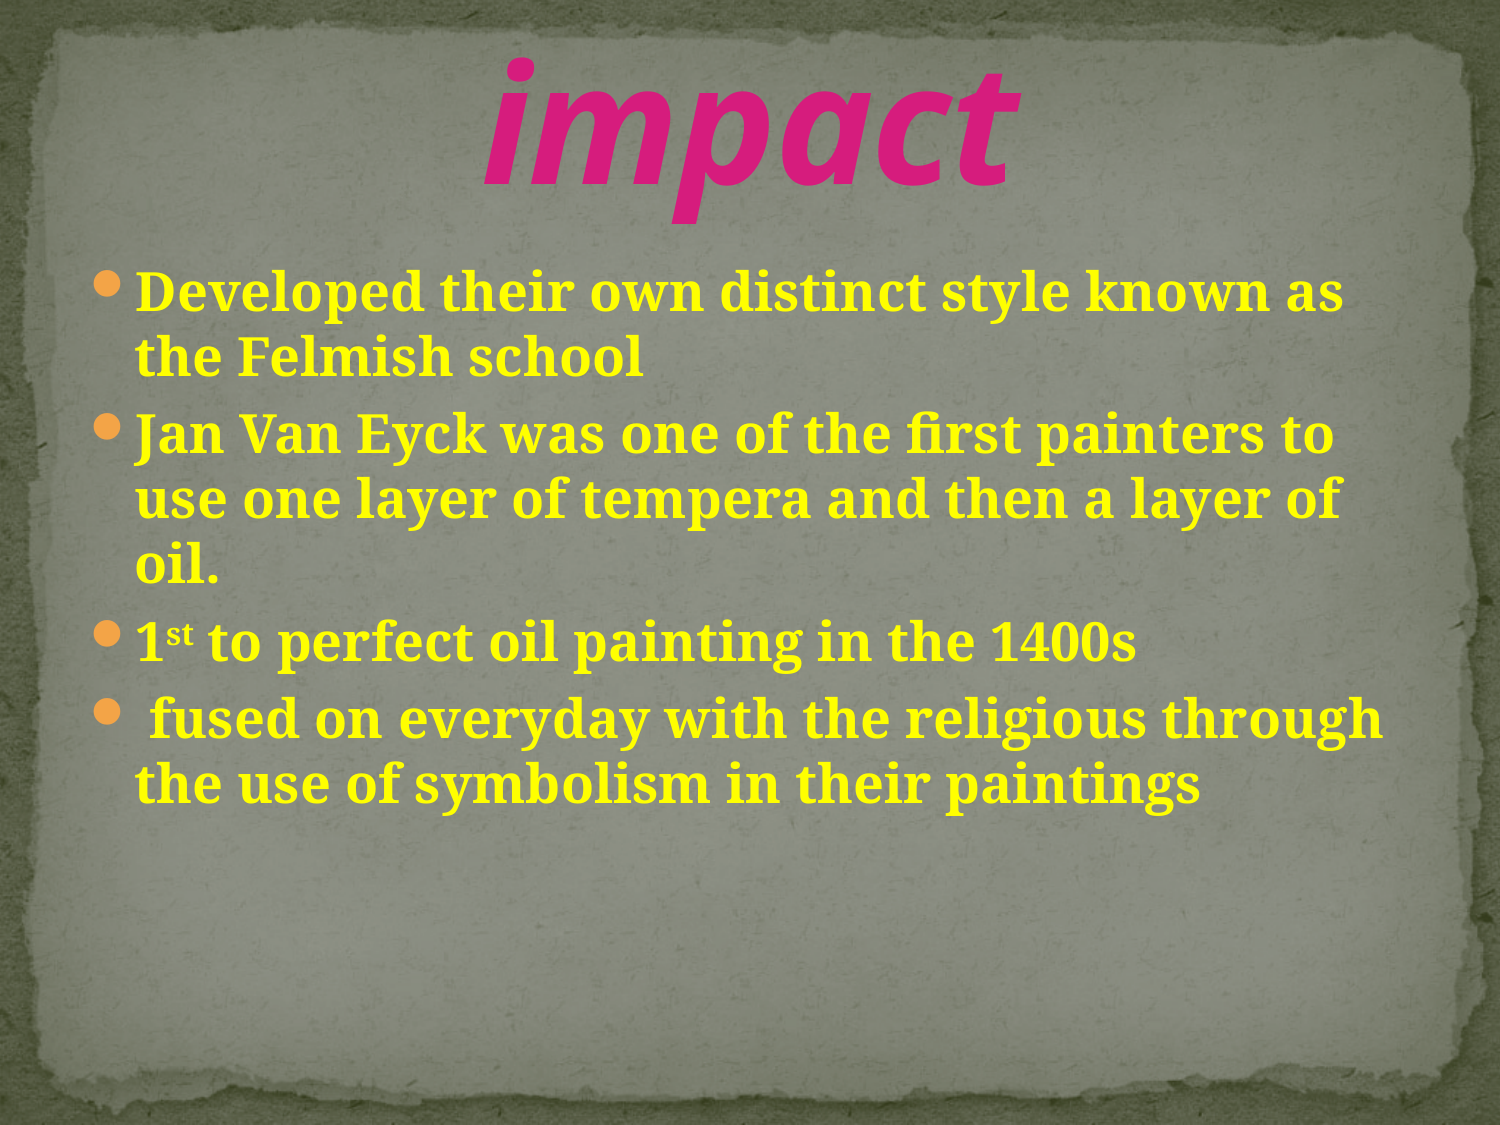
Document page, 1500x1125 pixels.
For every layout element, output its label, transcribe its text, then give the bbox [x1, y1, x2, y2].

title impact [74, 24, 1425, 225]
list Developed their own distinct style known as the Felmish school Jan Van Eyck was one of the first painters to use one layer of tempera and then a layer of oil. 1st to perfect oil painting in the 1400s fused on everyday with the religious through the use of symbolism in their paintings [75, 249, 1425, 1000]
